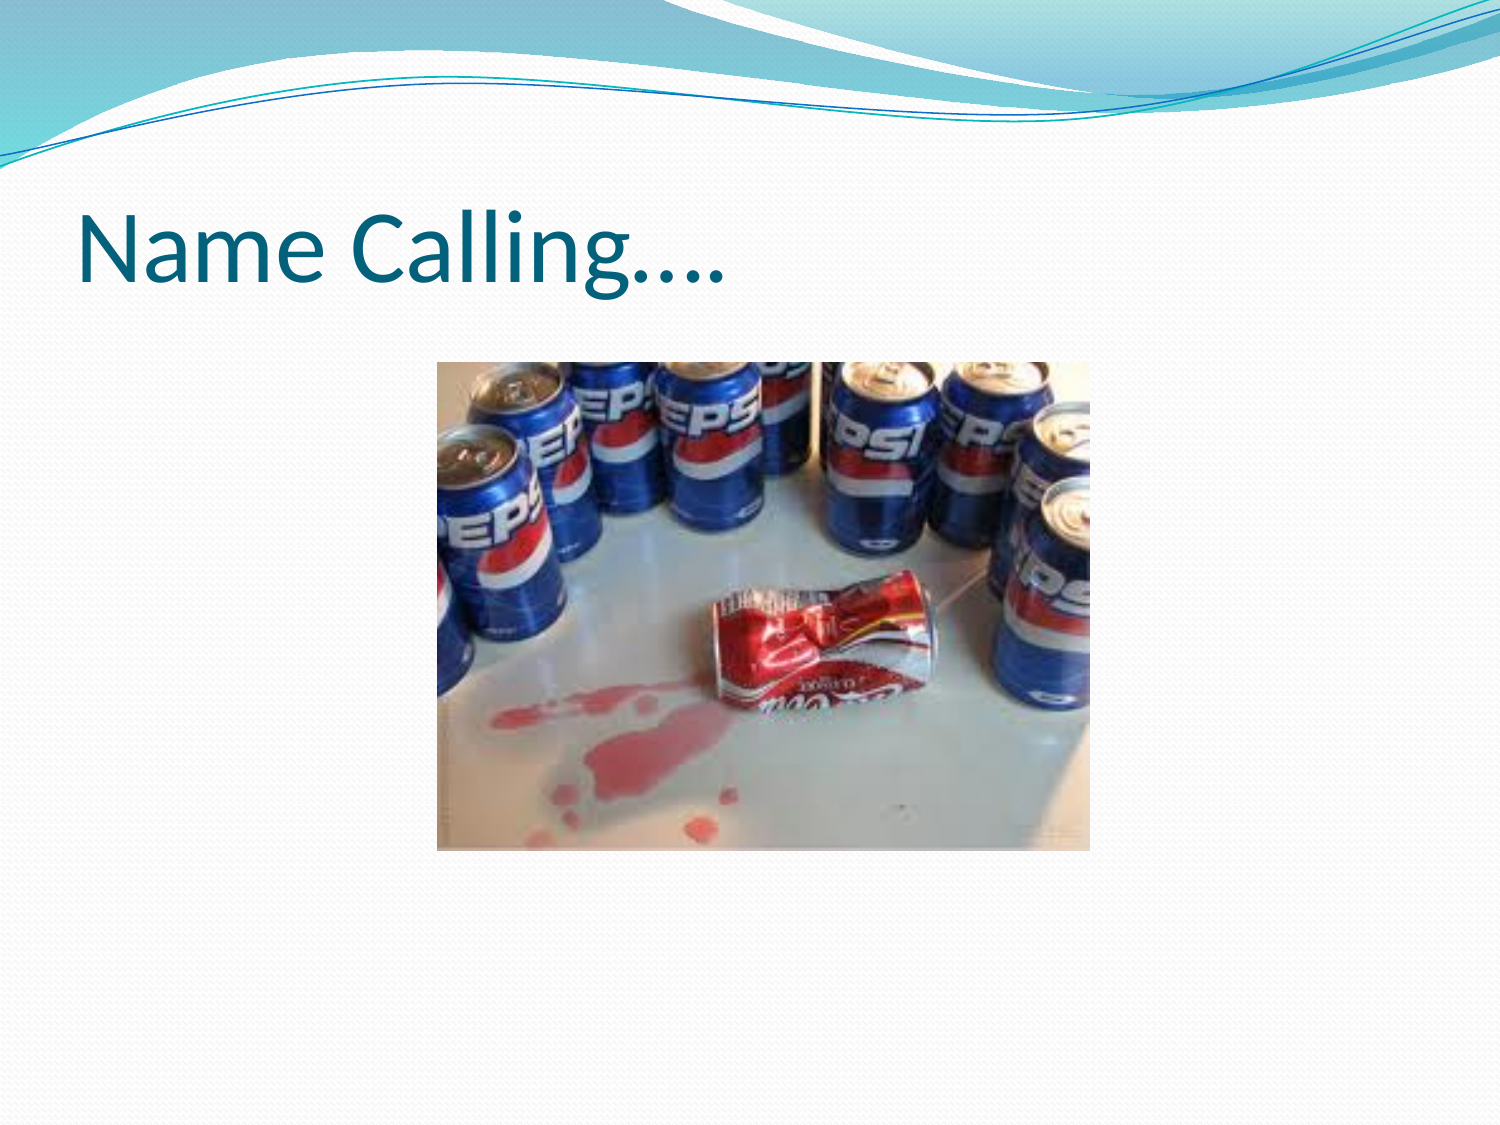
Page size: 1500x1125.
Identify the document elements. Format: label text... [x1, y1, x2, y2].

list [437, 362, 1090, 852]
title Name Calling…. [75, 115, 1425, 303]
